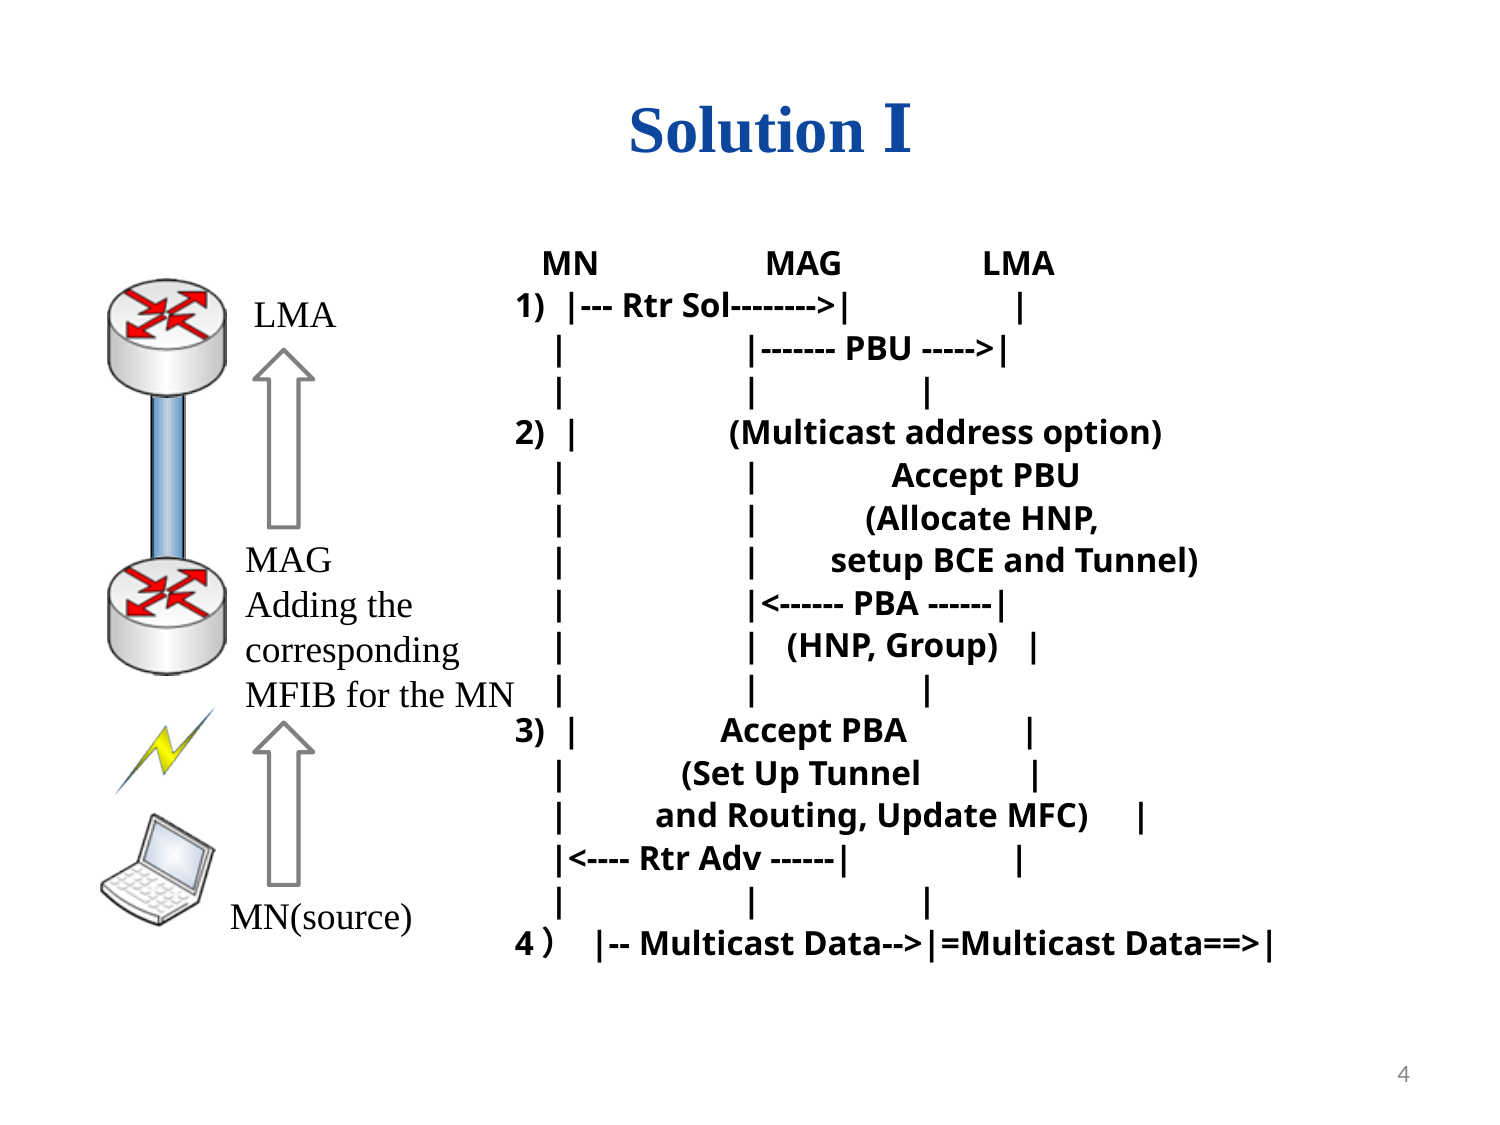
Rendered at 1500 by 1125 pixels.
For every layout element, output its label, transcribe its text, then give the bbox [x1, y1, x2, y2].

title Solution Ⅰ [182, 54, 1376, 197]
text_box MN(source) [215, 884, 613, 945]
picture [100, 813, 216, 929]
text_box LMA [238, 282, 373, 343]
slide_number 4 [1074, 1042, 1425, 1103]
text_box MAG Adding the corresponding MFIB for the MN [230, 527, 499, 723]
picture [98, 694, 232, 807]
list MN MAG LMA 1) |--- Rtr Sol-------->| | | |------- PBU ----->| | | | 2) | (Multicast address option) | | Accept PBU | | (Allocate HNP, | | setup BCE and Tunnel) | |<------ PBA ------| | | (HNP, Group) | | | | 3) | Accept PBA | | (Set Up Tunnel | | and Routing, Update MFC) | |<---- Rtr Adv ------| | | | | 4） |-- Multicast Data-->|=Multicast Data==>| [499, 196, 1500, 1059]
text_box [252, 347, 316, 530]
text_box [252, 720, 316, 884]
picture [107, 278, 228, 677]
